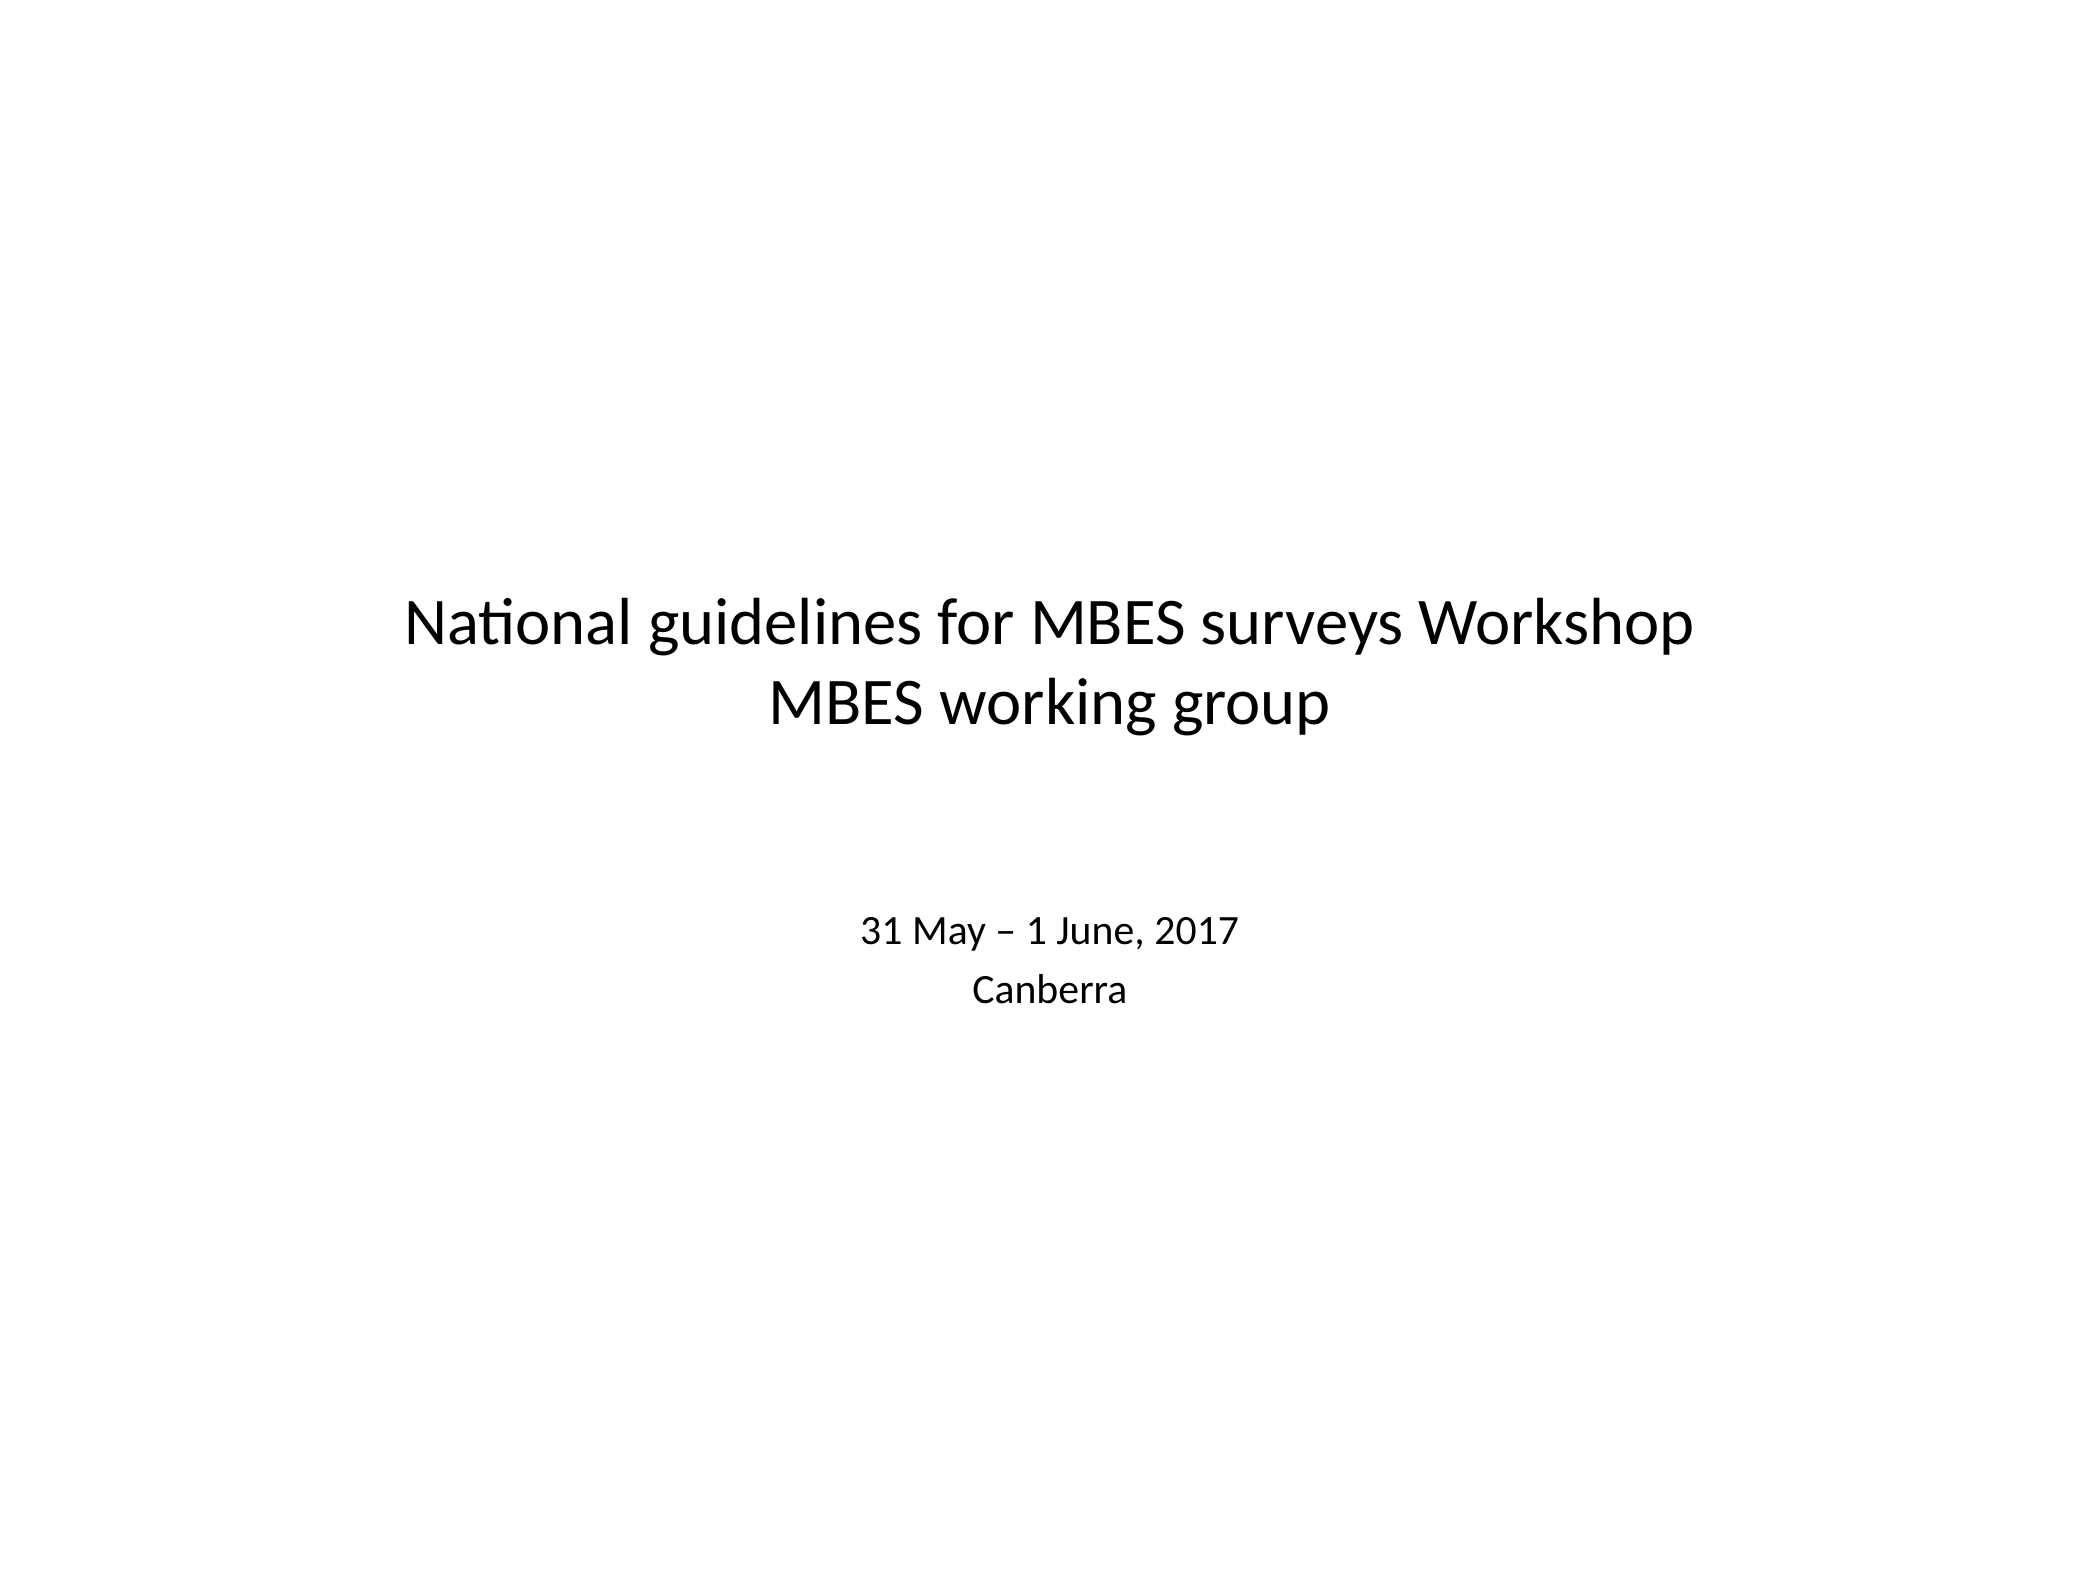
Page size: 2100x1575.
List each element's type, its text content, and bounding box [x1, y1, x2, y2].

subtitle 31 May – 1 June, 2017 Canberra [315, 892, 1785, 1295]
title National guidelines for MBES surveys Workshop MBES working group [157, 489, 1943, 827]
